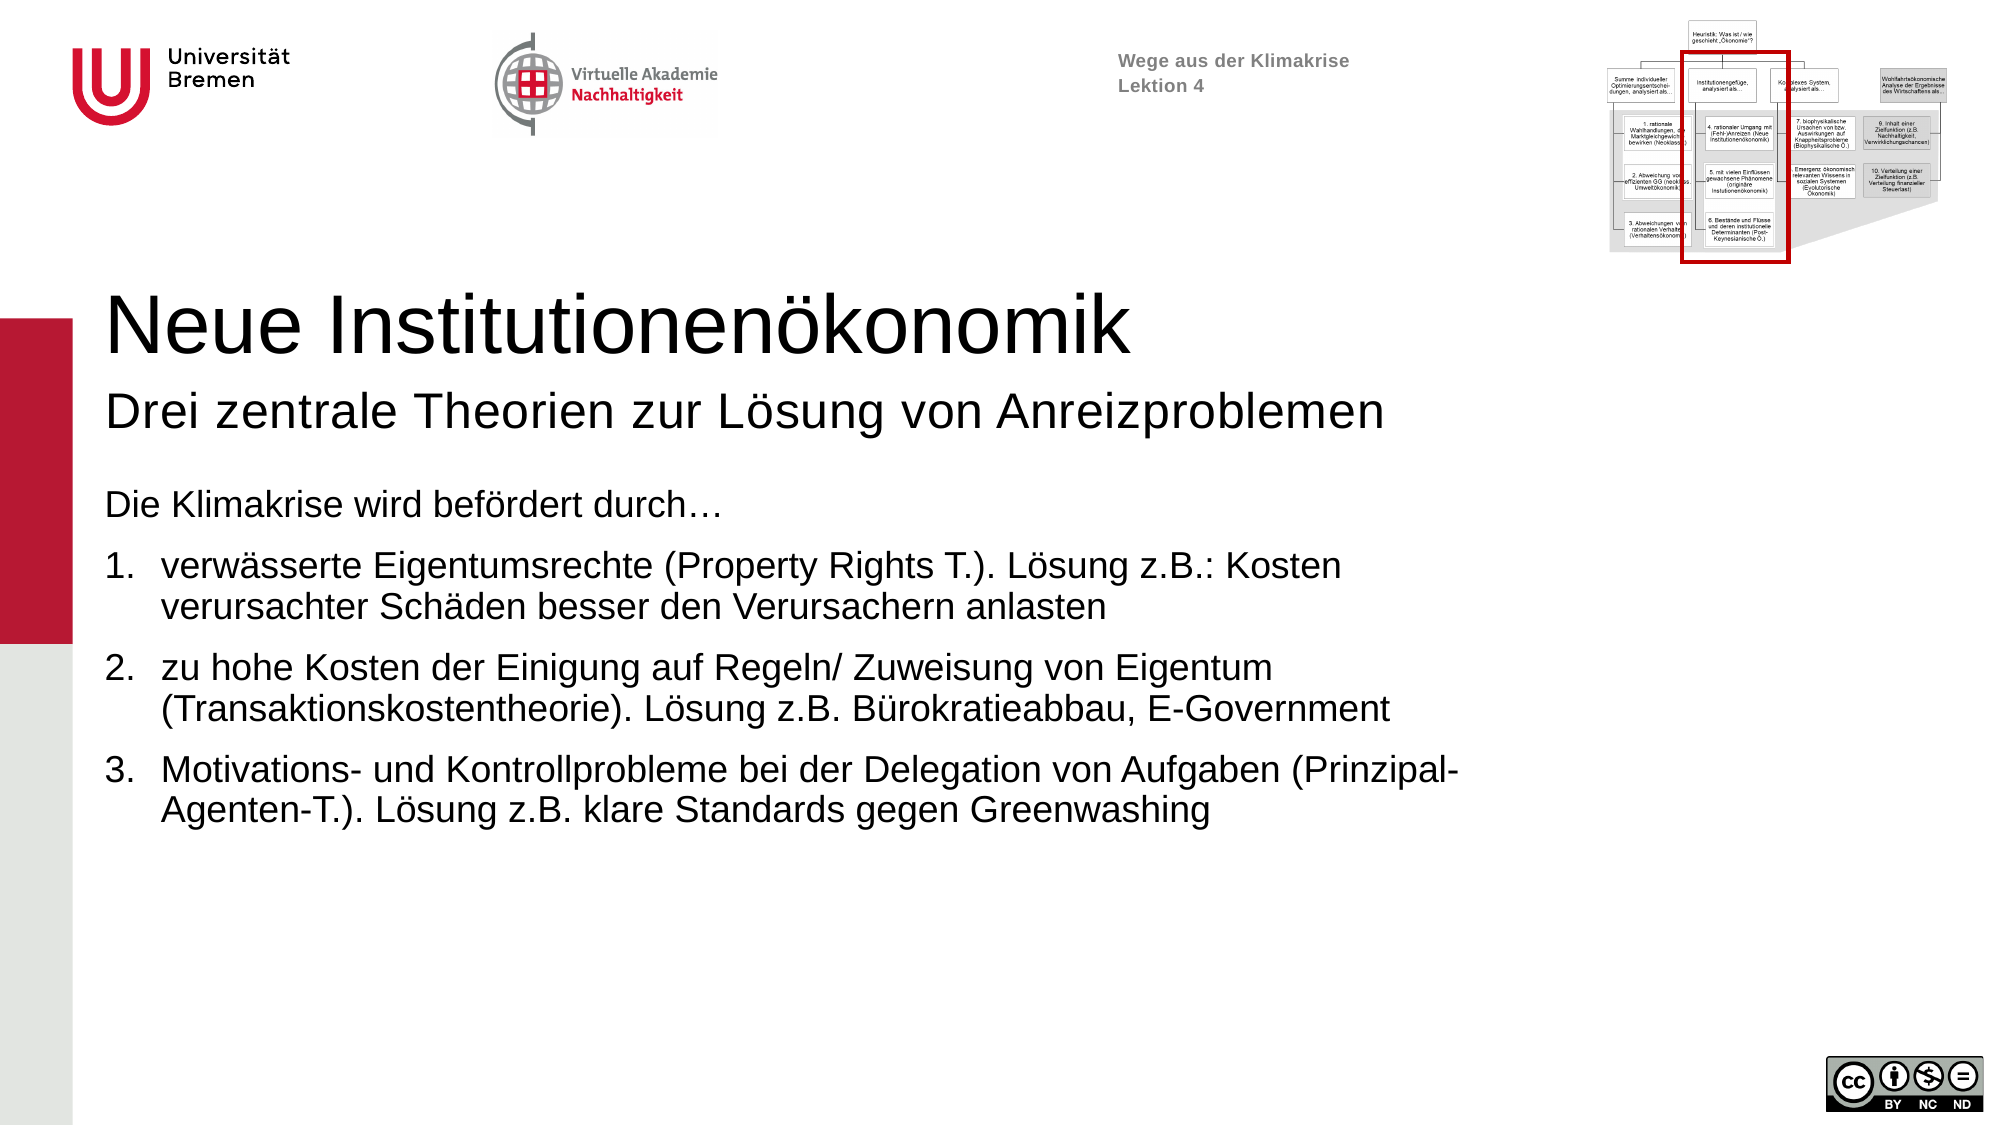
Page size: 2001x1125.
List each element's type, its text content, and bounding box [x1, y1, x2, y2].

picture [492, 30, 718, 138]
list Die Klimakrise wird befördert durch… verwässerte Eigentumsrechte (Property Rights T.). Lösung z.B.: Kosten verursachter Schäden besser den Verursachern anlasten zu hohe Kosten der Einigung auf Regeln/ Zuweisung von Eigentum (Transaktionskostentheorie). Lösung z.B. Bürokratieabbau, E-Government Motivations- und Kontrollprobleme bei der Delegation von Aufgaben (Prinzipal-Agenten-T.). Lösung z.B. klare Standards gegen Greenwashing [89, 477, 1520, 1013]
text_box [1681, 258, 1789, 263]
picture [1605, 9, 1987, 258]
picture [1826, 1056, 1984, 1112]
title Neue Institutionenökonomik [89, 278, 1786, 375]
list Drei zentrale Theorien zur Lösung von Anreizproblemen [90, 371, 1756, 453]
